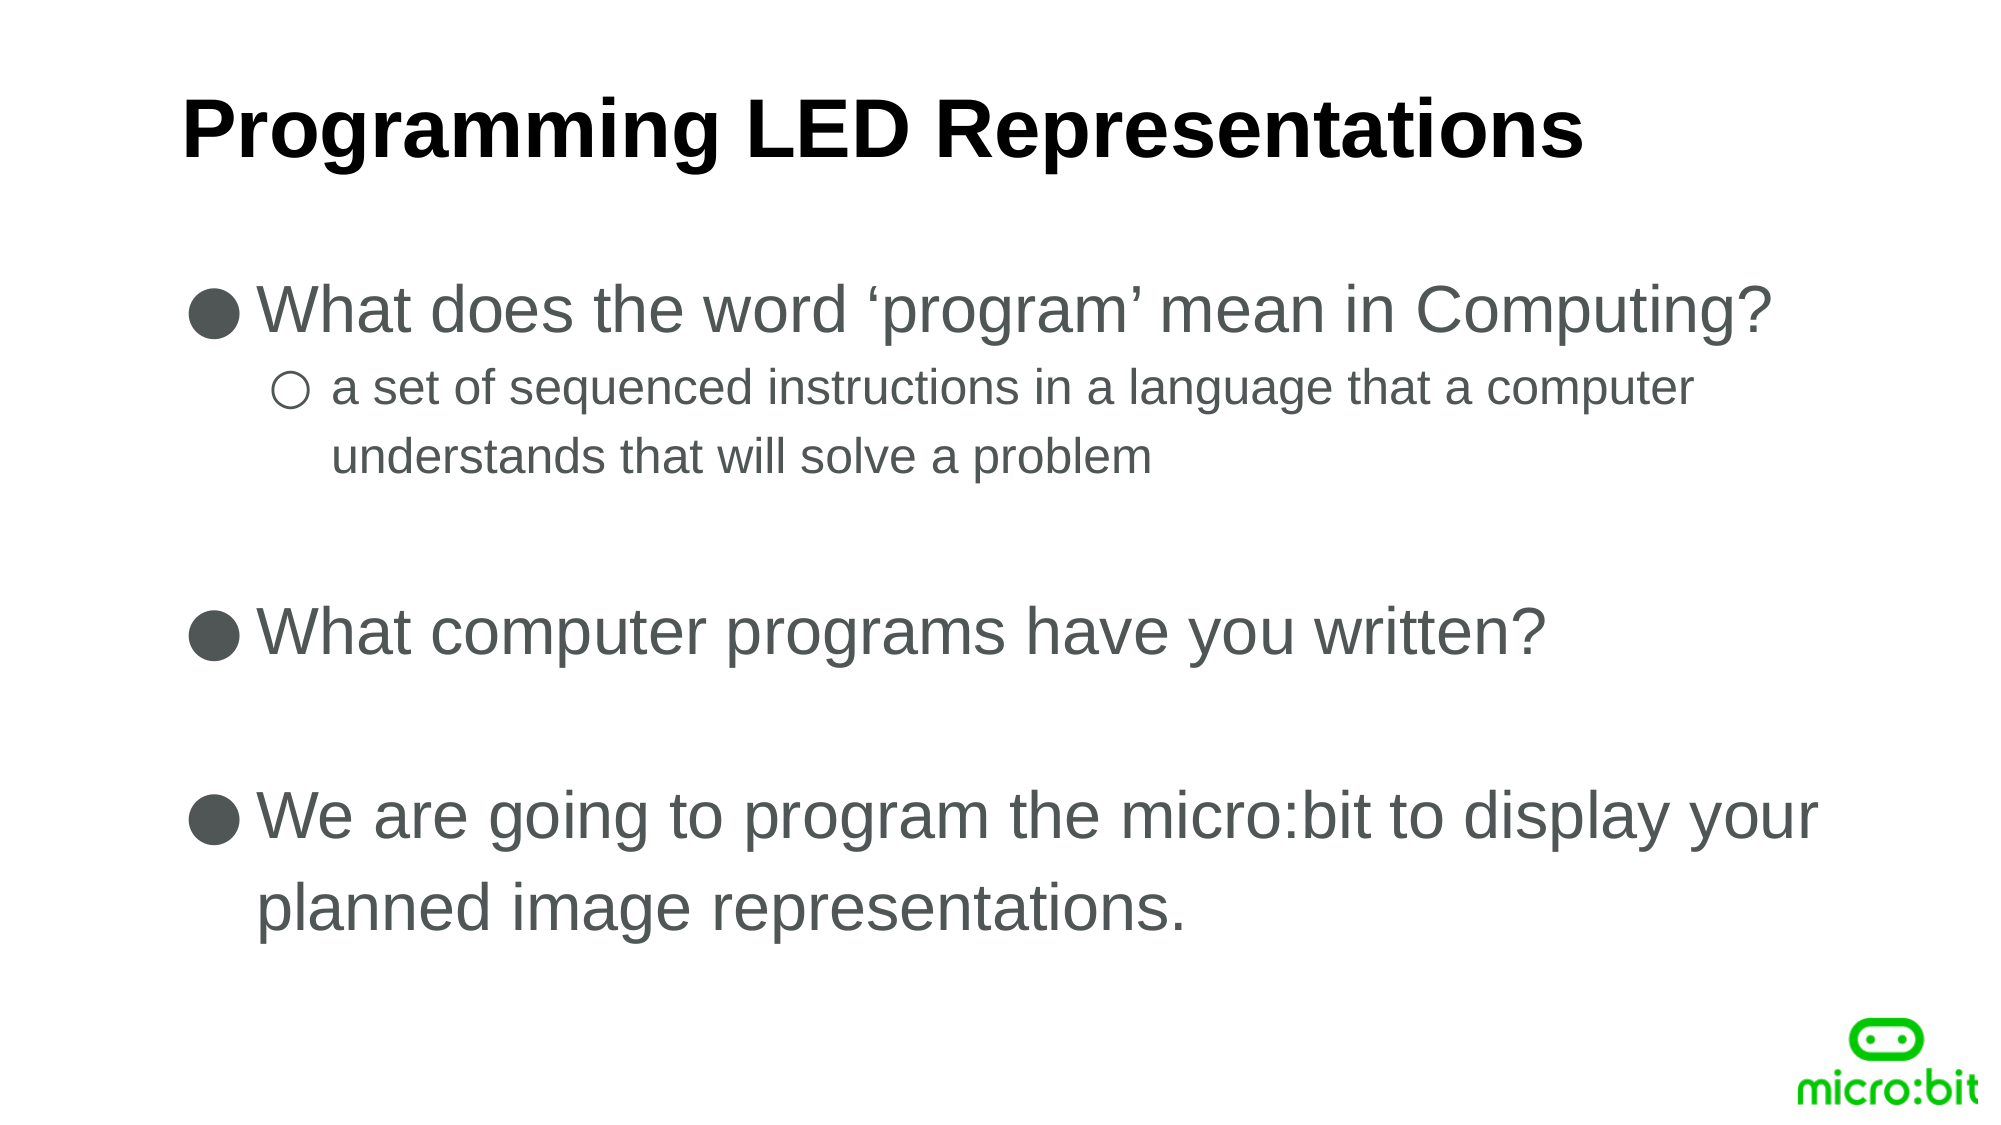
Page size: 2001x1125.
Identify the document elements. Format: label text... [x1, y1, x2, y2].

text_box Programming LED Representations What does the word ‘program’ mean in Computing? a set of sequenced instructions in a language that a computer understands that will solve a problem What computer programs have you written? We are going to program the micro:bit to display your planned image representations. [166, 60, 1918, 884]
picture [1797, 1017, 1978, 1106]
